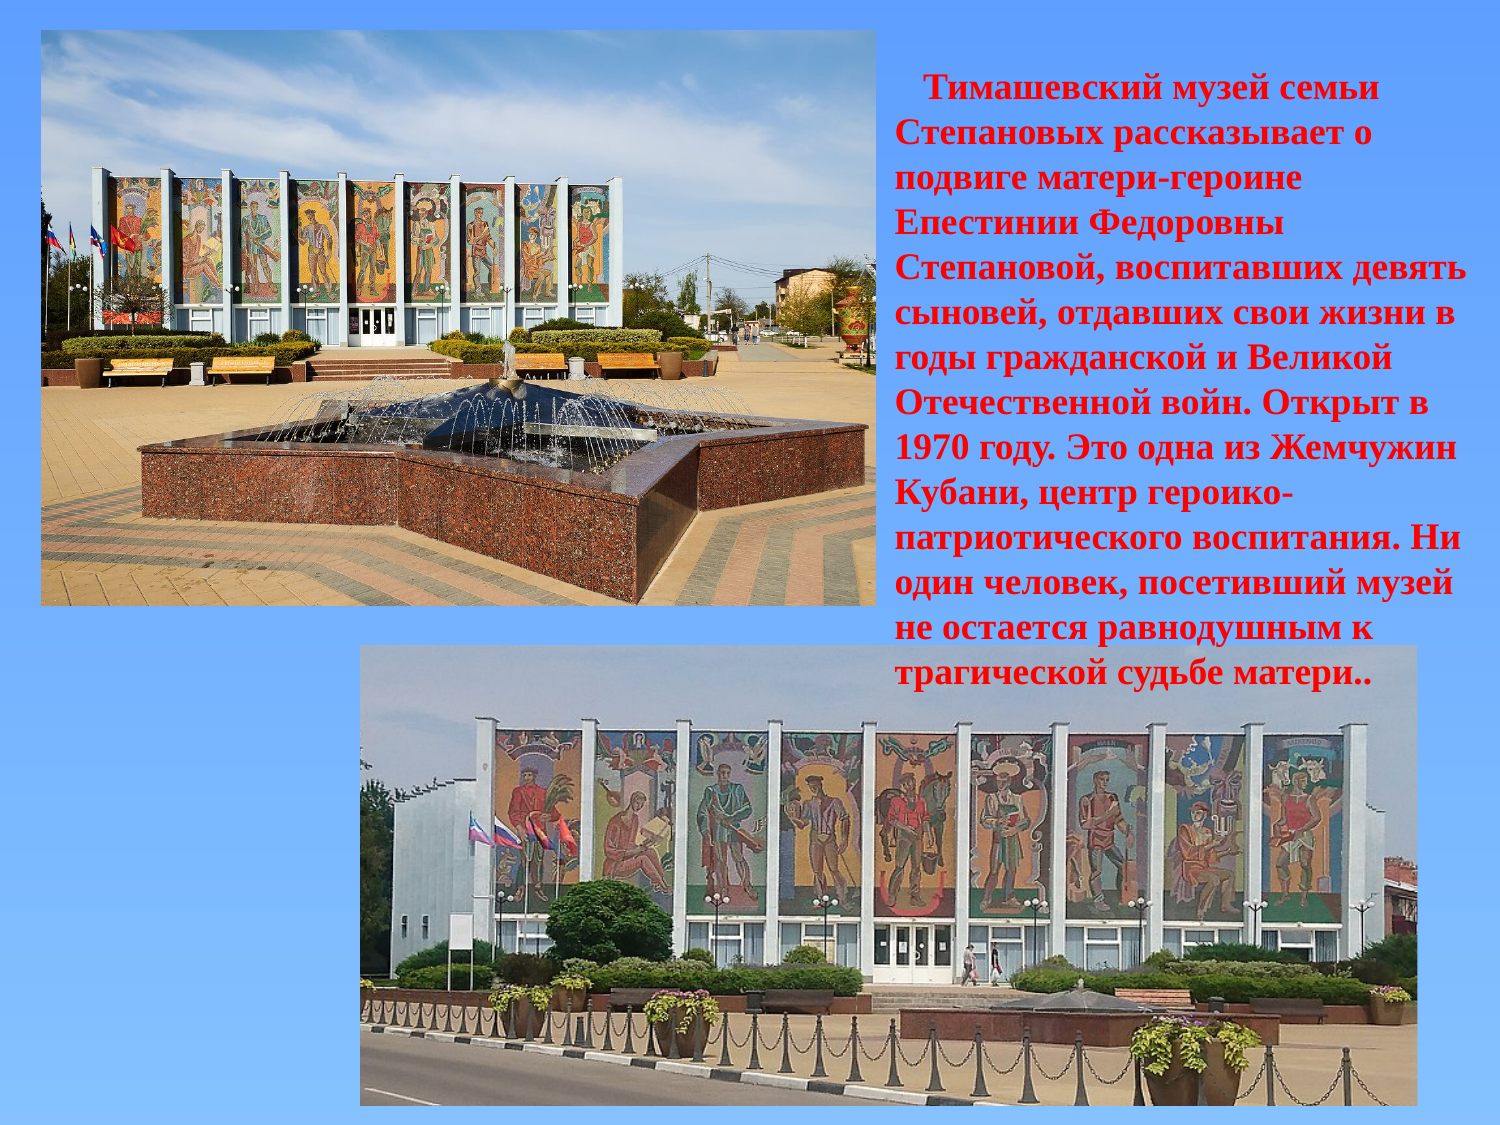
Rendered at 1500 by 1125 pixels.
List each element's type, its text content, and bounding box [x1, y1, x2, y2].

picture [40, 30, 876, 606]
picture [359, 644, 1418, 1107]
text_box Тимашевский музей семьи Степановых рассказывает о подвиге матери-героине Епестинии Федоровны Степановой, воспитавших девять сыновей, отдавших свои жизни в годы гражданской и Великой Отечественной войн. Открыт в 1970 году. Это одна из Жемчужин Кубани, центр героико-патриотического воспитания. Ни один человек, посетивший музей не остается равнодушным к трагической судьбе матери.. [879, 54, 1500, 700]
